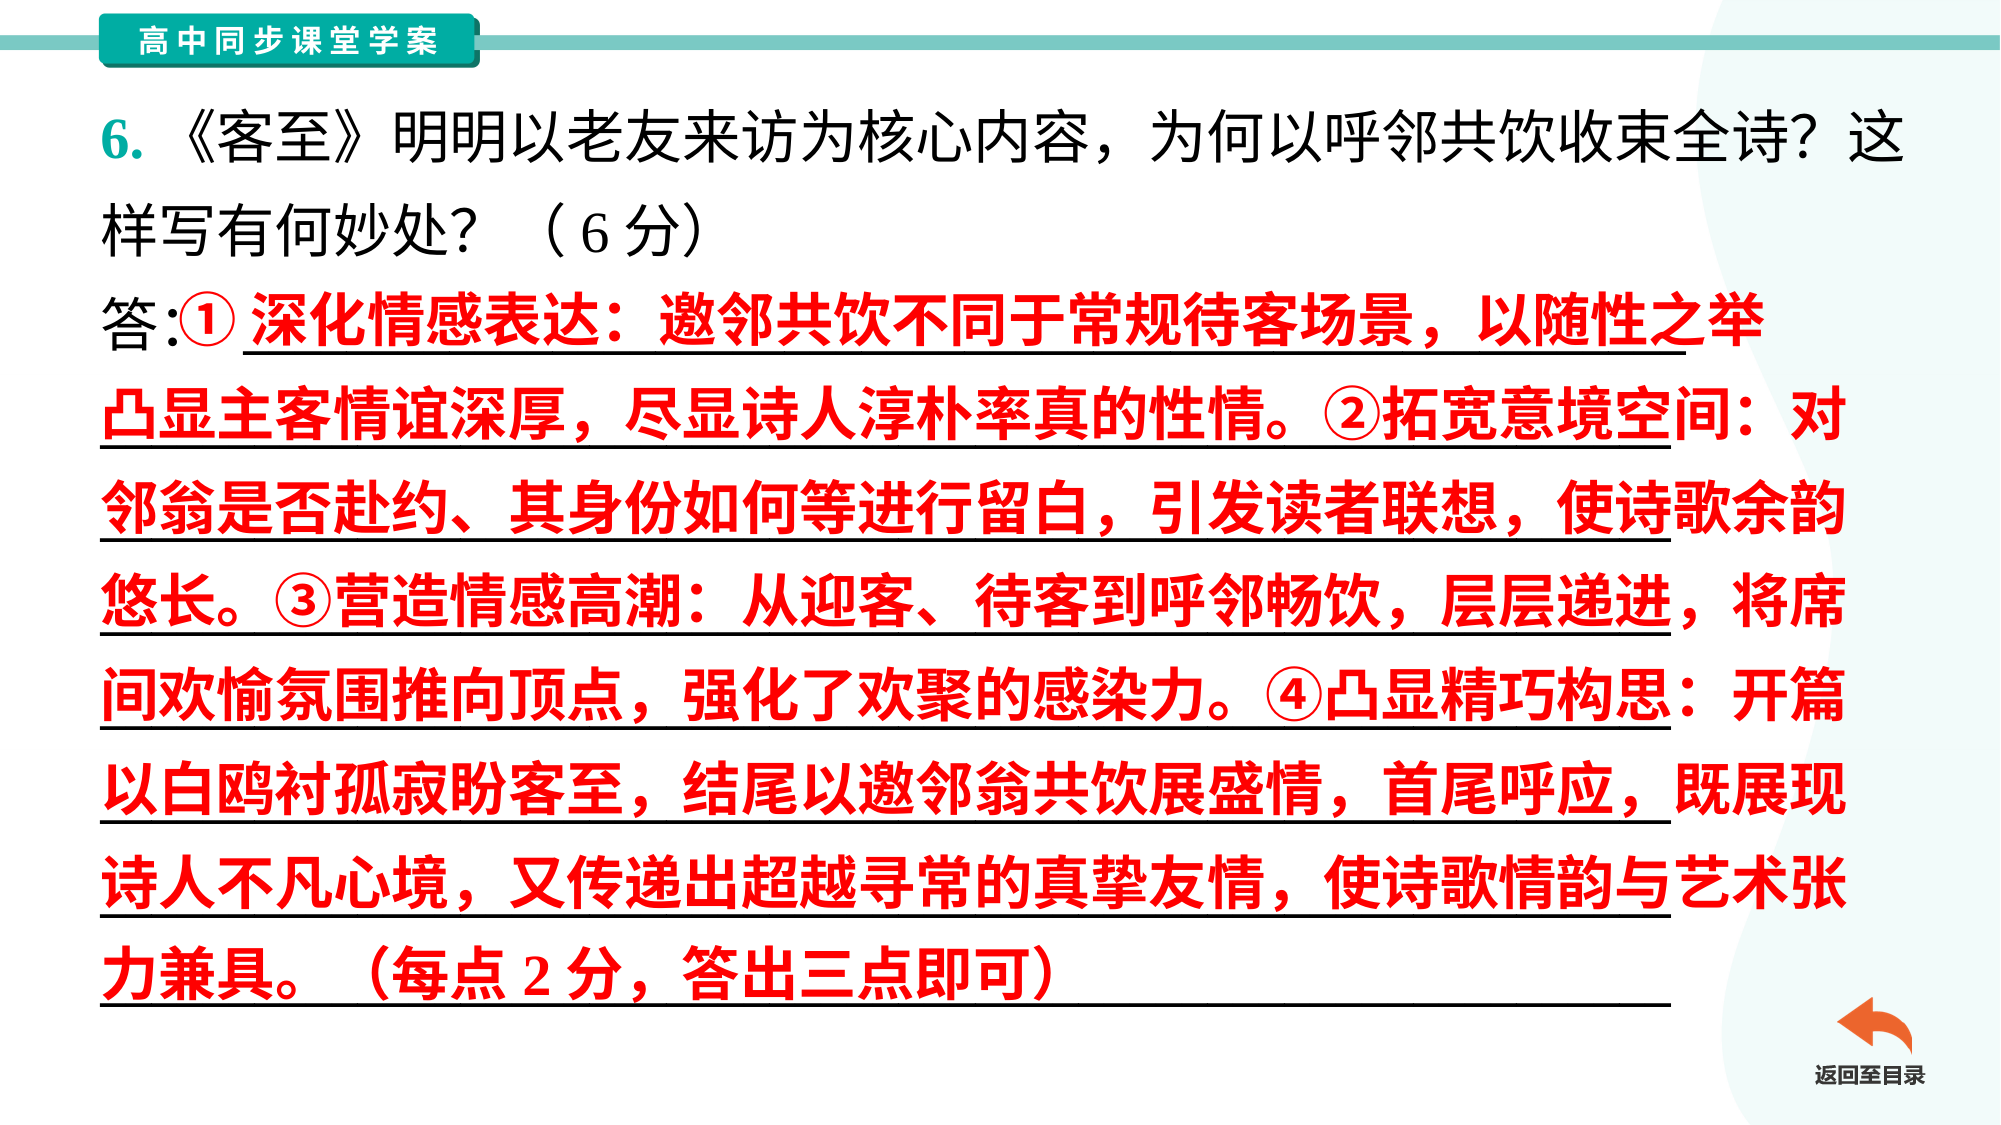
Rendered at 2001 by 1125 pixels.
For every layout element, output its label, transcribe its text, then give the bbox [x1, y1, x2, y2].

text_box 6.《客至》明明以老友来访为核心内容，为何以呼邻共饮收束全诗？这 样写有何妙处？（6分） 答： ________________________________________________________ _____________________________________________________________ _____________________________________________________________ _____________________________________________________________ _____________________________________________________________ _____________________________________________________________ _____________________________________________________________ _____________________________________________________________ [100, 76, 1899, 259]
picture [0, 0, 2000, 1125]
text_box ①深化情感表达：邀邻共饮不同于常规待客场景，以随性之举 凸显主客情谊深厚，尽显诗人淳朴率真的性情。②拓宽意境空间：对 邻翁是否赴约、其身份如何等进行留白，引发读者联想，使诗歌余韵 悠长。③营造情感高潮：从迎客、待客到呼邻畅饮，层层递进，将席 间欢愉氛围推向顶点，强化了欢聚的感染力。④凸显精巧构思：开篇 以白鸥衬孤寂盼客至，结尾以邀邻翁共饮展盛情，首尾呼应，既展现 诗人不凡心境，又传递出超越寻常的真挚友情，使诗歌情韵与艺术张 力兼具。（每点2分，答出三点即可） [100, 259, 1899, 999]
